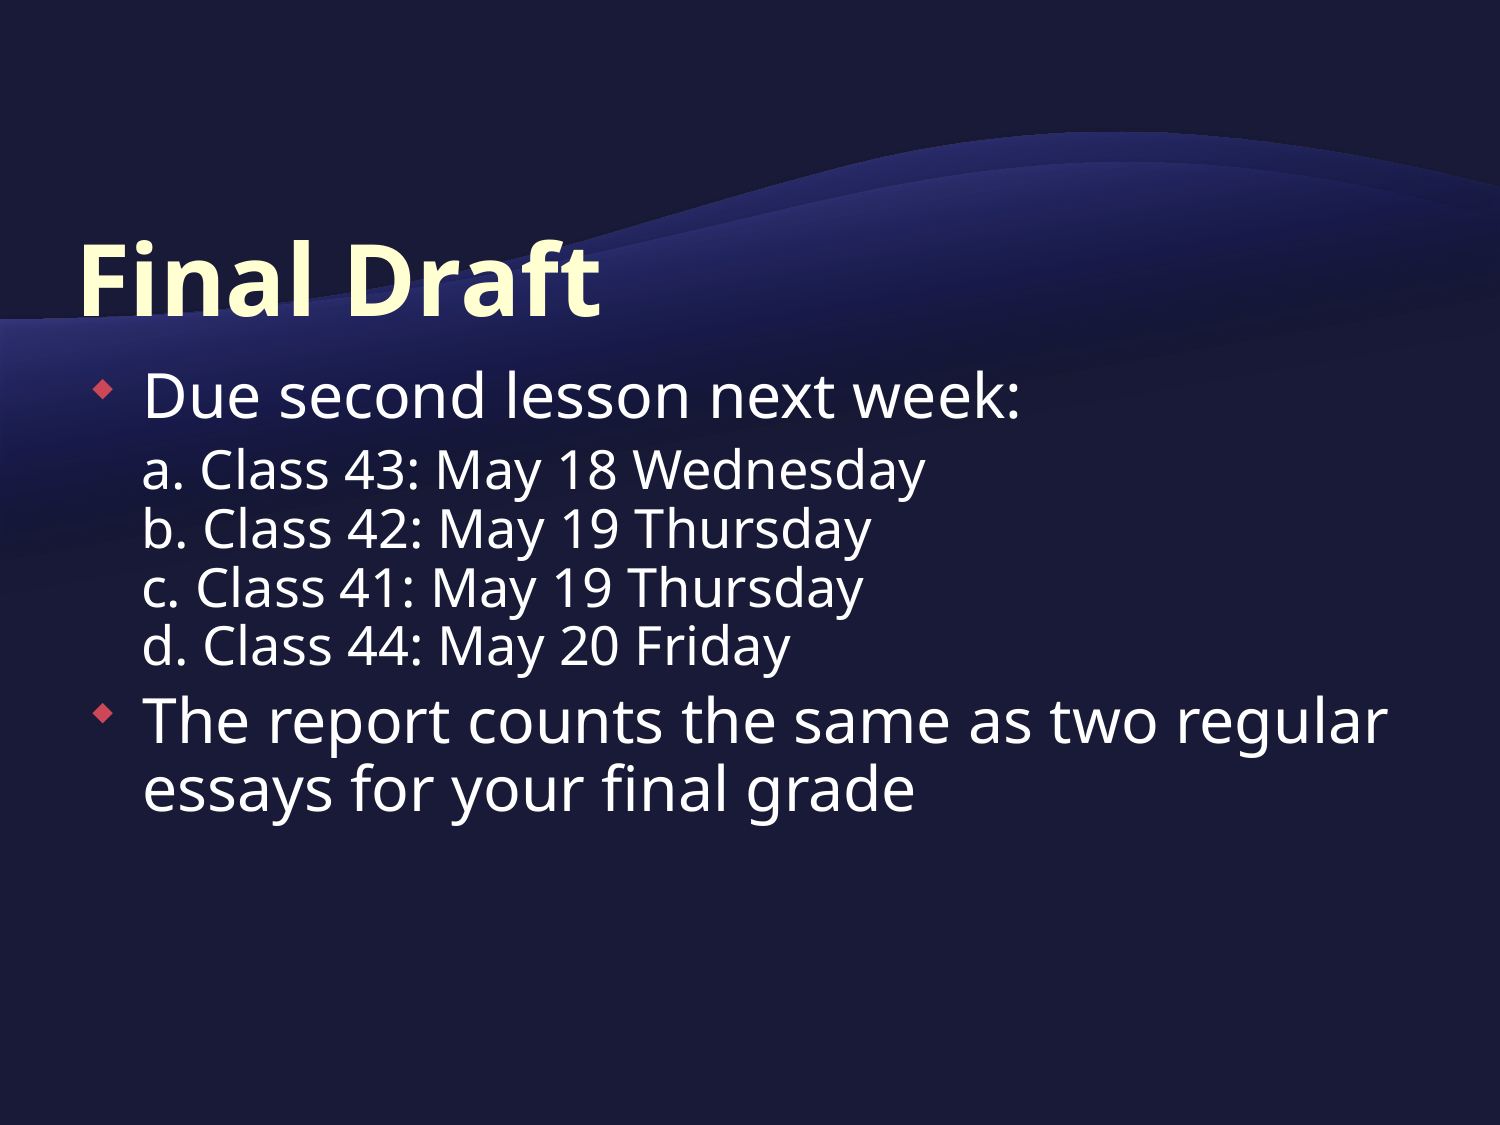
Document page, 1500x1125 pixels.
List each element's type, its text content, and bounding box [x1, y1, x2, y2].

title Final Draft [75, 87, 1425, 338]
list Due second lesson next week: a. Class 43: May 18 Wednesday b. Class 42: May 19 Thursday c. Class 41: May 19 Thursday d. Class 44: May 20 Friday The report counts the same as two regular essays for your final grade [75, 357, 1425, 1033]
